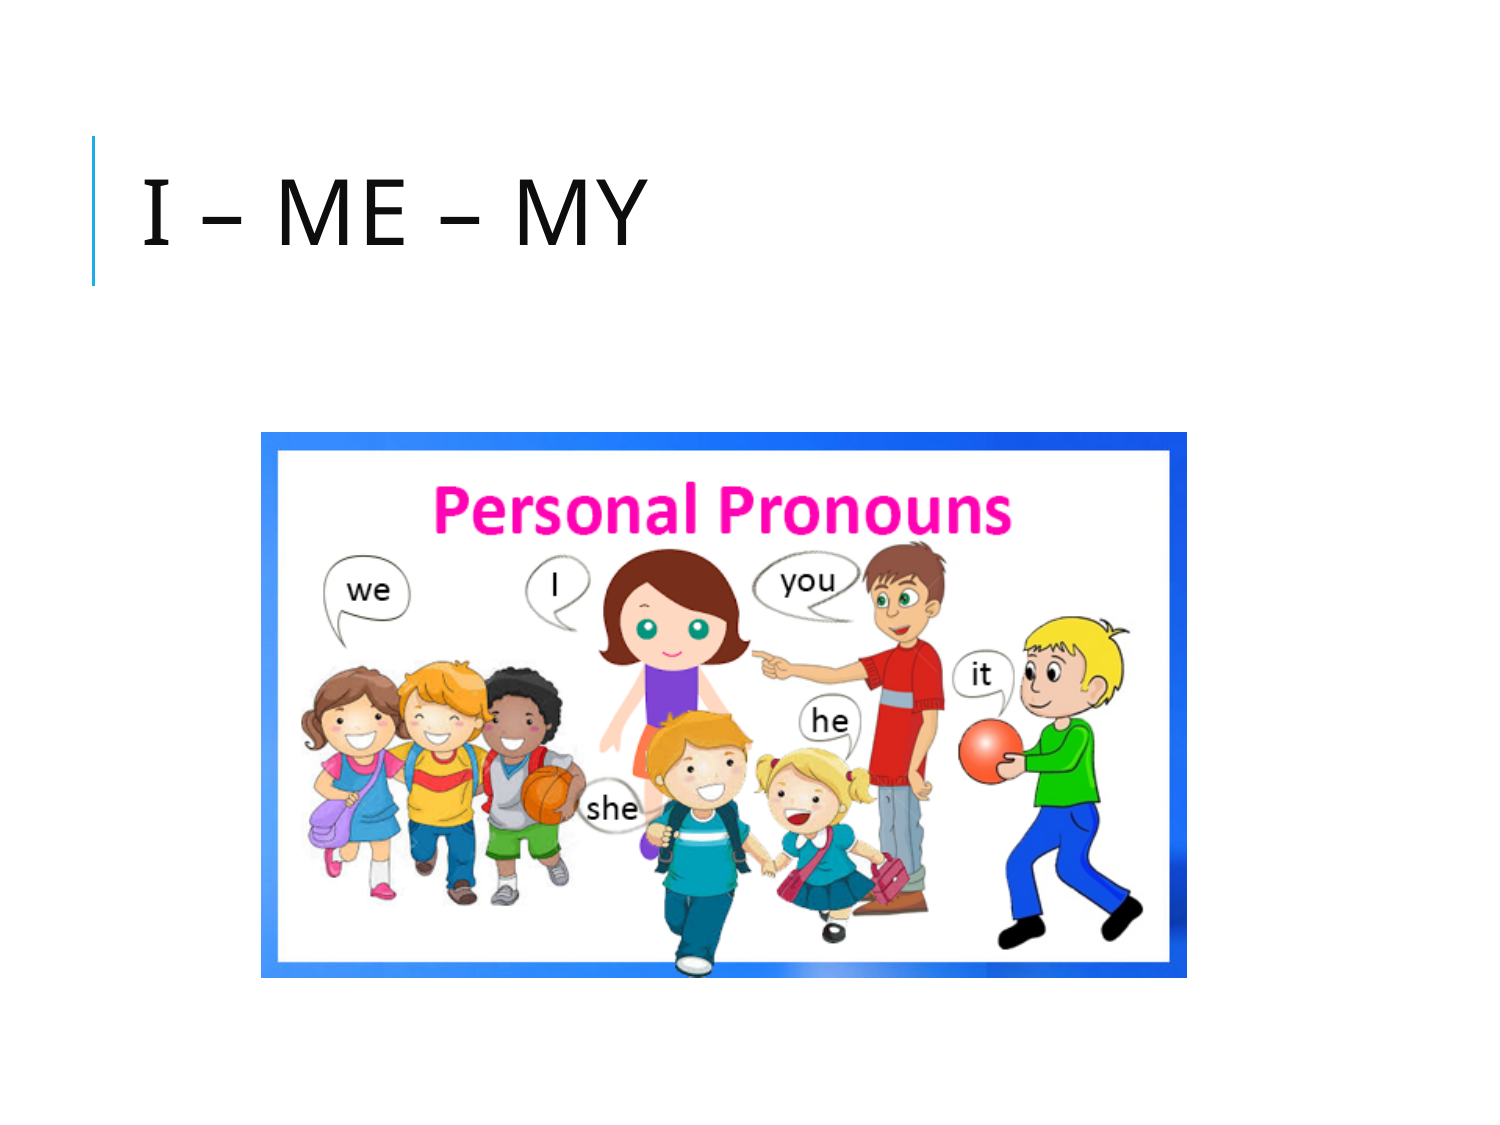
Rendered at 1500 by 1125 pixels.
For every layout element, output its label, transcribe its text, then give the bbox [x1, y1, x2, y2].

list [261, 431, 1187, 978]
title I – me – my [126, 96, 1322, 342]
